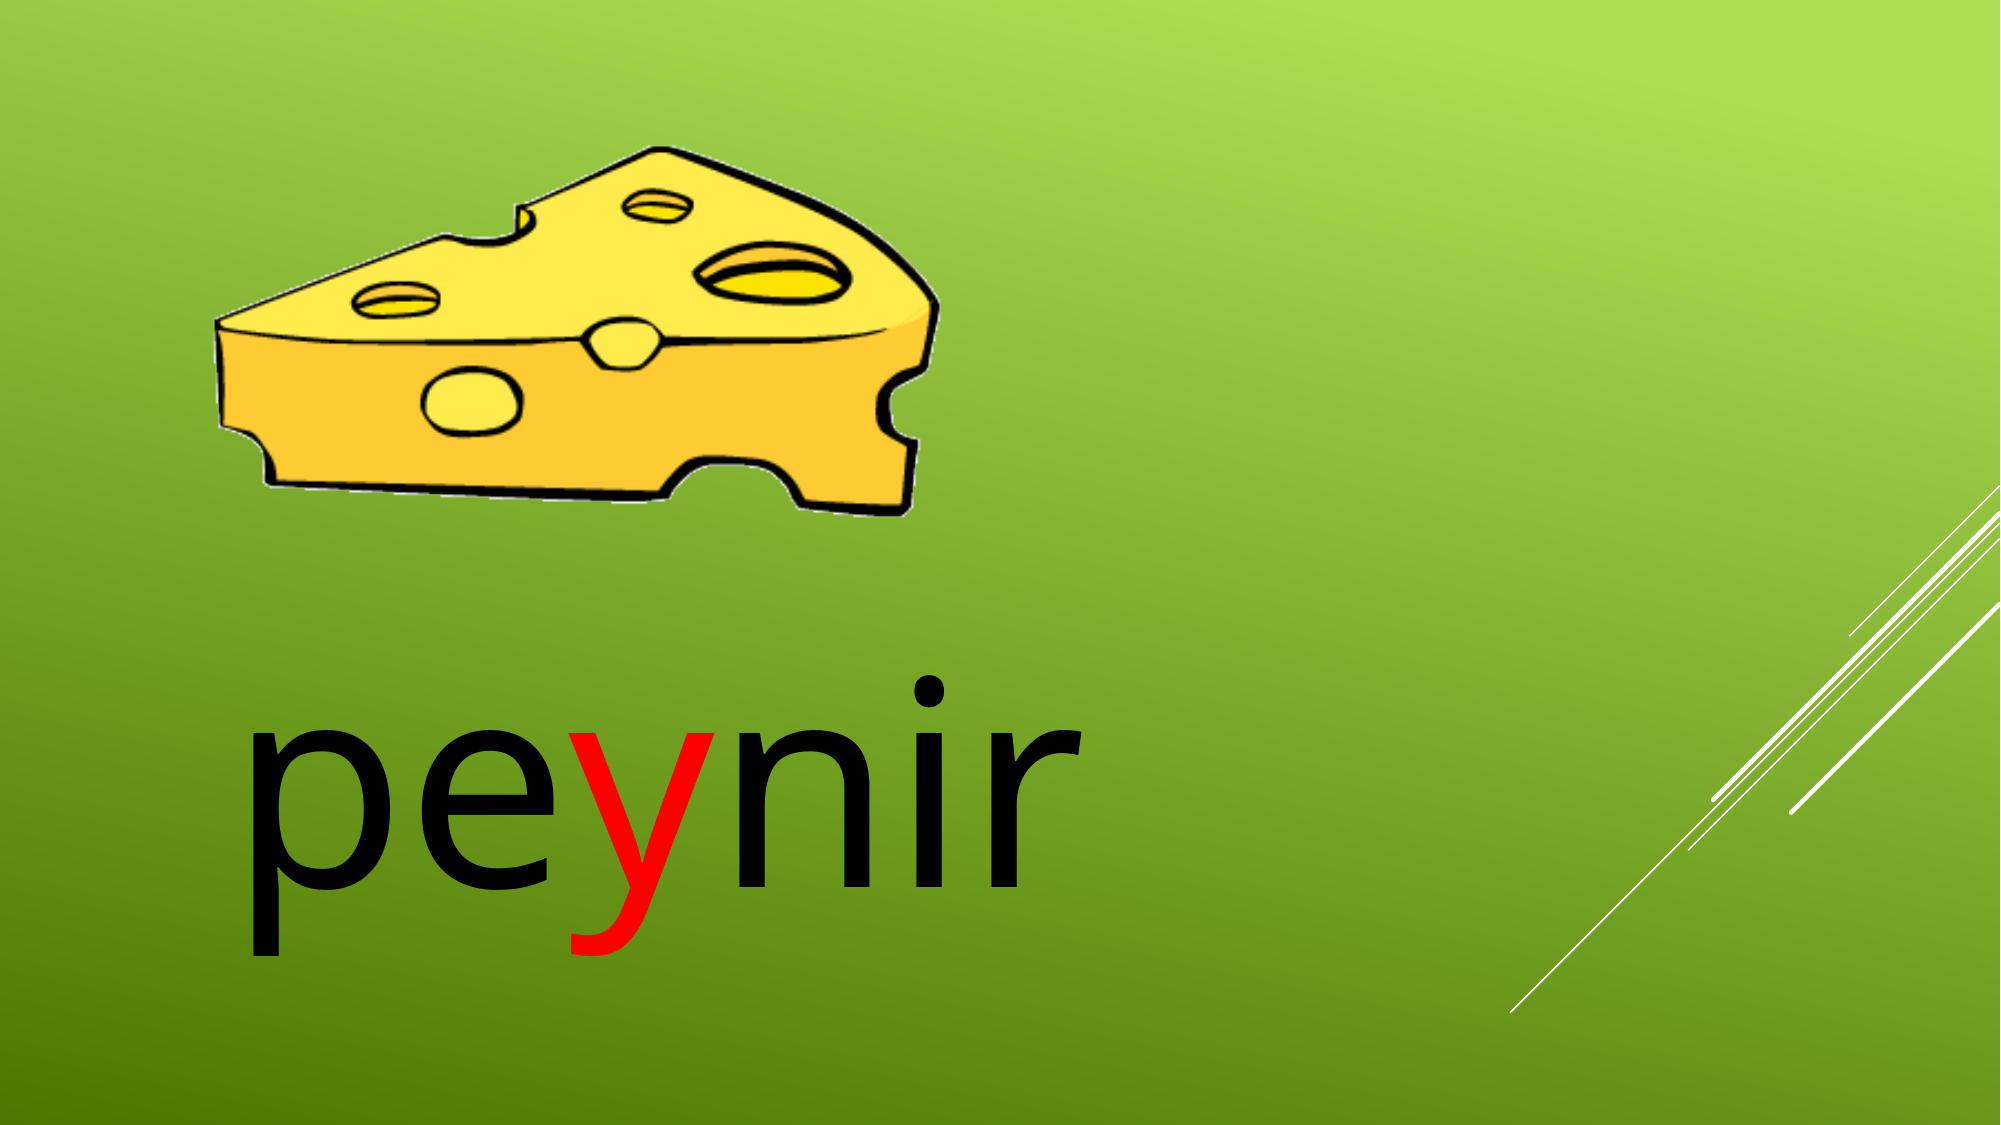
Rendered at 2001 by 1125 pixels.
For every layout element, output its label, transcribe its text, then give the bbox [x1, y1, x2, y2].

list peynir [214, 521, 1189, 1023]
picture [68, 0, 1116, 673]
